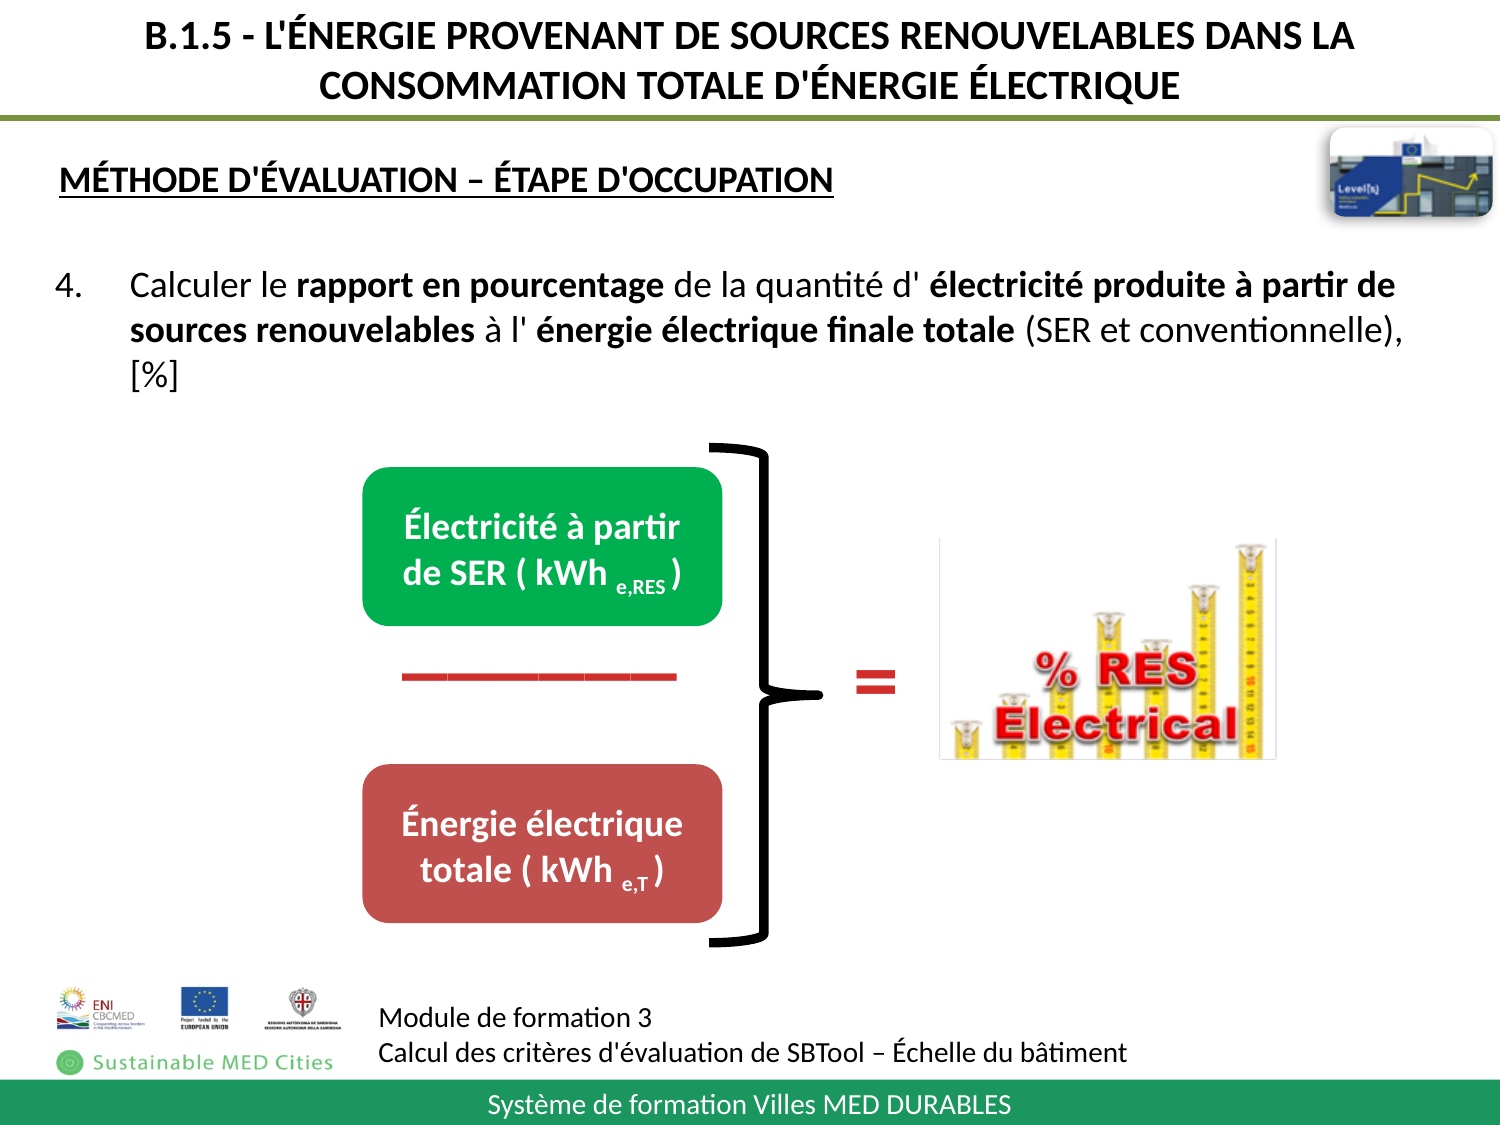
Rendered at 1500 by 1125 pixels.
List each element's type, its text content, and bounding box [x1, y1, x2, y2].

text_box = [838, 612, 896, 738]
picture [901, 538, 1331, 789]
picture [1329, 127, 1493, 217]
text_box ______ [387, 569, 693, 695]
text_box [709, 446, 820, 944]
text_box Calculer le rapport en pourcentage de la quantité d' électricité produite à partir de sources renouvelables à l' énergie électrique finale totale (SER et conventionnelle), [%] [40, 252, 1425, 402]
text_box Énergie électrique totale ( kWh e,T ) [360, 762, 709, 926]
text_box MÉTHODE D'ÉVALUATION – ÉTAPE D'OCCUPATION [43, 147, 1331, 235]
title B.1.5 - L'ÉNERGIE PROVENANT DE SOURCES RENOUVELABLES DANS LA CONSOMMATION TOTALE D'ÉNERGIE ÉLECTRIQUE [0, 0, 1500, 117]
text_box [0, 972, 1500, 1125]
text_box Électricité à partir de SER ( kWh e,RES ) [360, 465, 709, 629]
